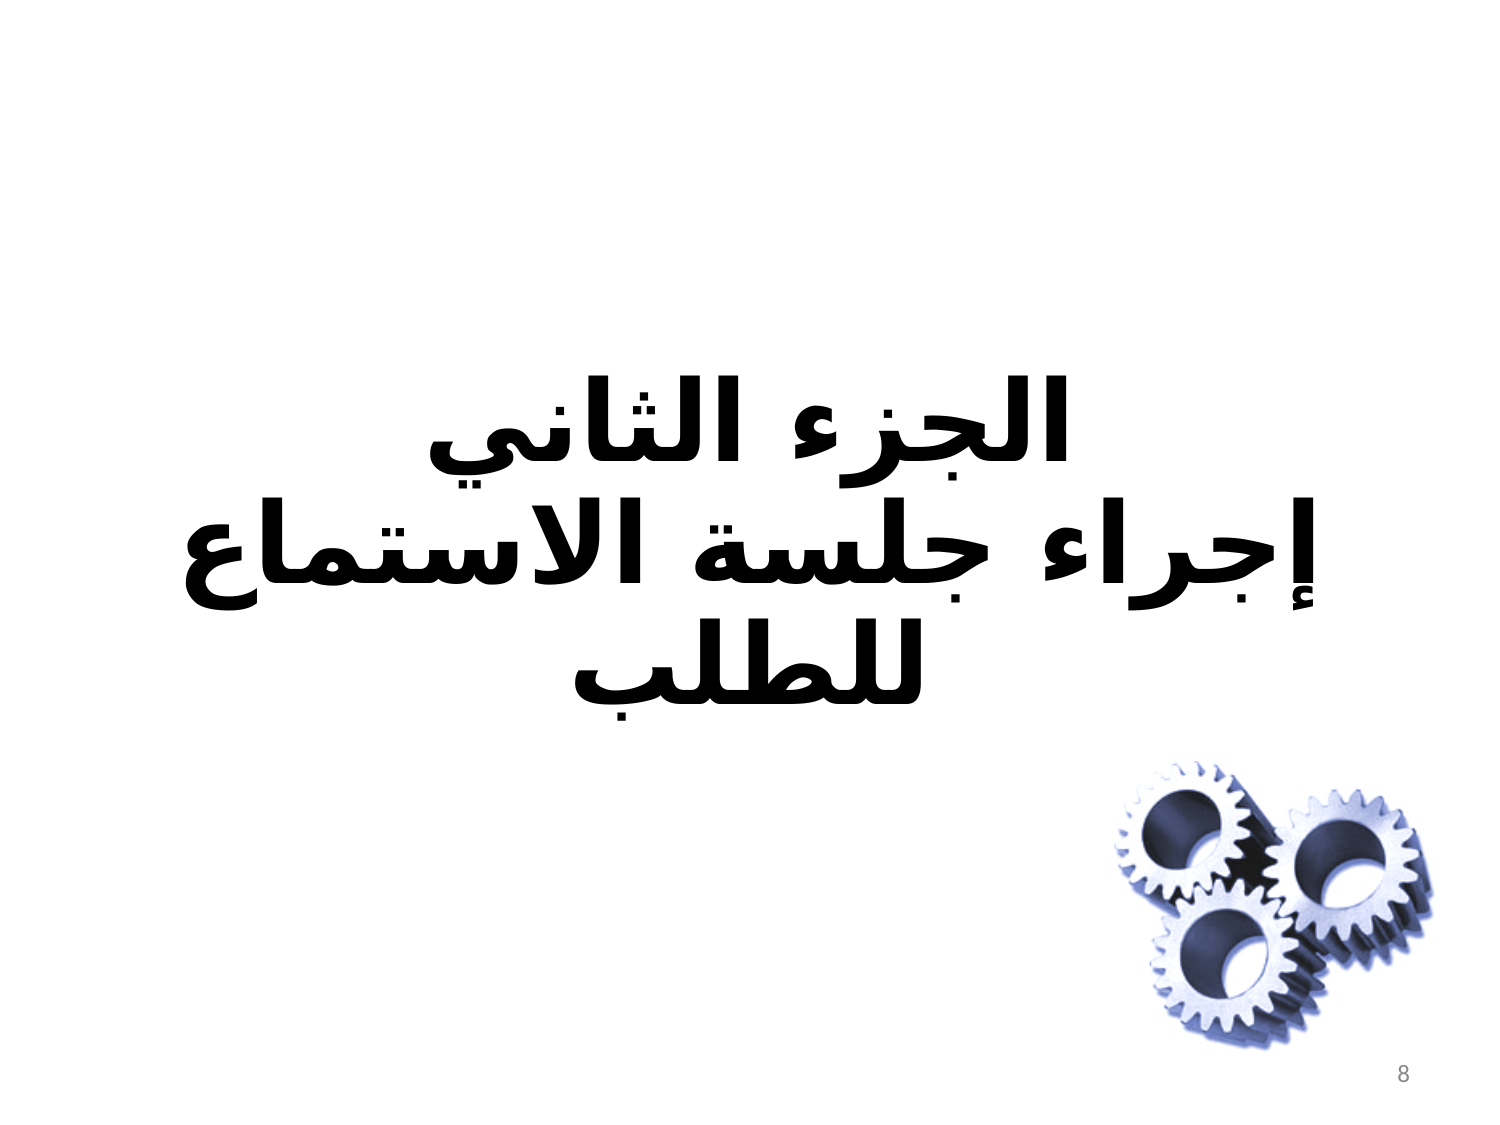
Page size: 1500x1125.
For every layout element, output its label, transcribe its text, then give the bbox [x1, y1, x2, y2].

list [1112, 761, 1436, 1052]
slide_number 8 [1074, 1042, 1425, 1103]
title الجزء الثاني إجراء جلسة الاستماع للطلب [75, 453, 1425, 641]
